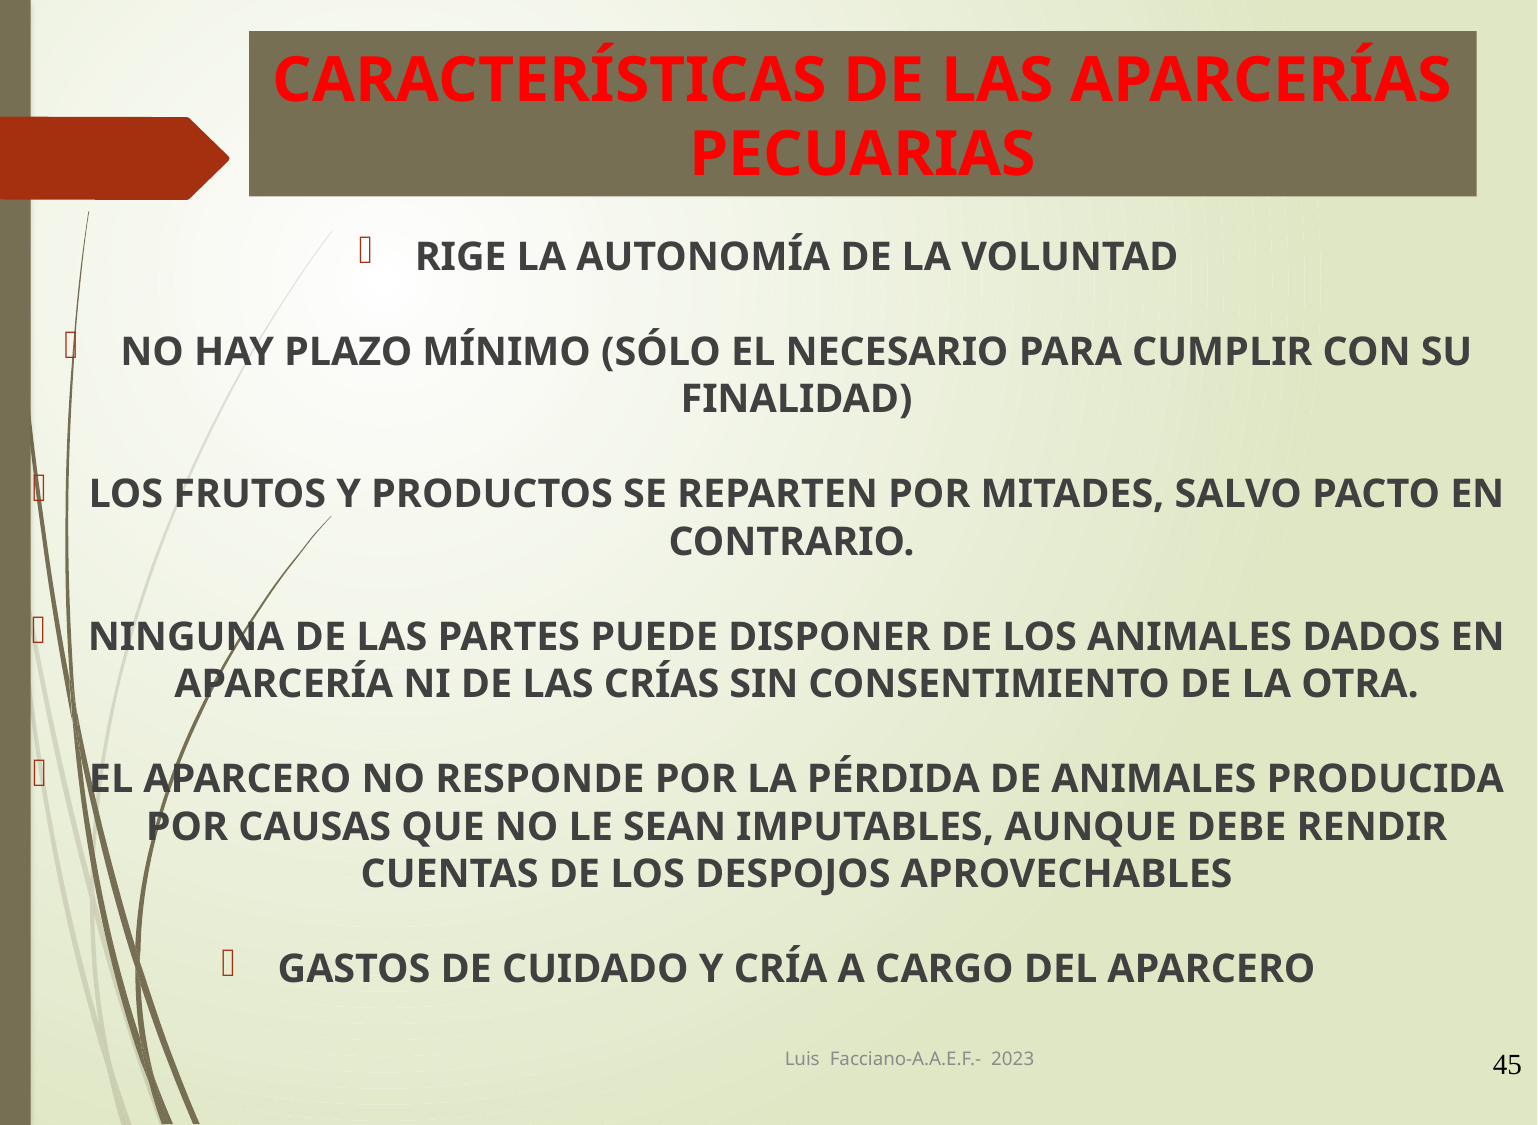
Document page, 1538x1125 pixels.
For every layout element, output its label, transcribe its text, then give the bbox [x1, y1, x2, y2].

footer Luis Facciano-A.A.E.F.- 2023 [769, 1050, 1538, 1083]
list RIGE LA AUTONOMÍA DE LA VOLUNTAD NO HAY PLAZO MÍNIMO (SÓLO EL NECESARIO PARA CUMPLIR CON SU FINALIDAD) LOS FRUTOS Y PRODUCTOS SE REPARTEN POR MITADES, SALVO PACTO EN CONTRARIO. NINGUNA DE LAS PARTES PUEDE DISPONER DE LOS ANIMALES DADOS EN APARCERÍA NI DE LAS CRÍAS SIN CONSENTIMIENTO DE LA OTRA. EL APARCERO NO RESPONDE POR LA PÉRDIDA DE ANIMALES PRODUCIDA POR CAUSAS QUE NO LE SEAN IMPUTABLES, AUNQUE DEBE RENDIR CUENTAS DE LOS DESPOJOS APROVECHABLES GASTOS DE CUIDADO Y CRÍA A CARGO DEL APARCERO [0, 223, 1538, 1050]
slide_number 45 [1447, 1050, 1538, 1075]
title CARACTERÍSTICAS DE LAS APARCERÍAS PECUARIAS [249, 31, 1477, 197]
